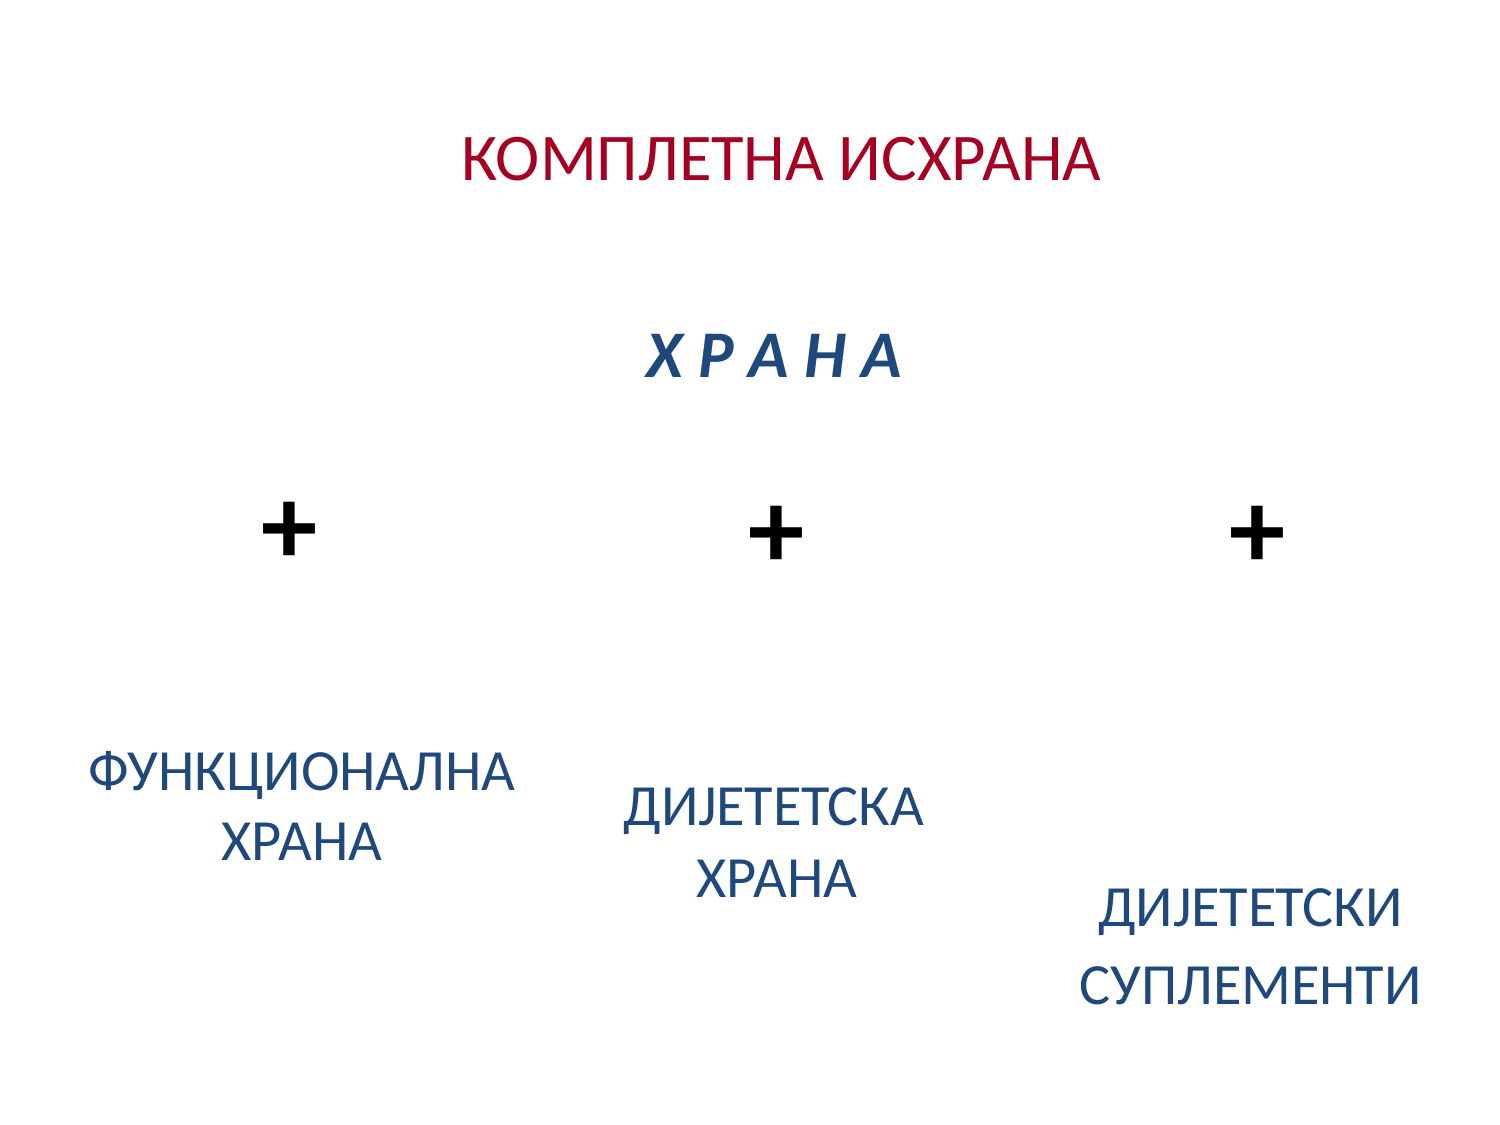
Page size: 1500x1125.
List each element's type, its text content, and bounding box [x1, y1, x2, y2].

text_box ДИЈЕТЕТСКА ХРАНА [520, 751, 1033, 917]
text_box + [246, 444, 333, 595]
text_box ФУНКЦИОНАЛНА ХРАНА [15, 724, 589, 880]
text_box + [733, 449, 820, 599]
text_box ДИЈЕТЕТСКИ СУПЛЕМЕНТИ [986, 879, 1500, 1022]
title КОМПЛЕТНА ИСХРАНА [143, 101, 1419, 207]
text_box Х Р А Н А [493, 303, 1056, 398]
text_box + [1214, 449, 1301, 599]
